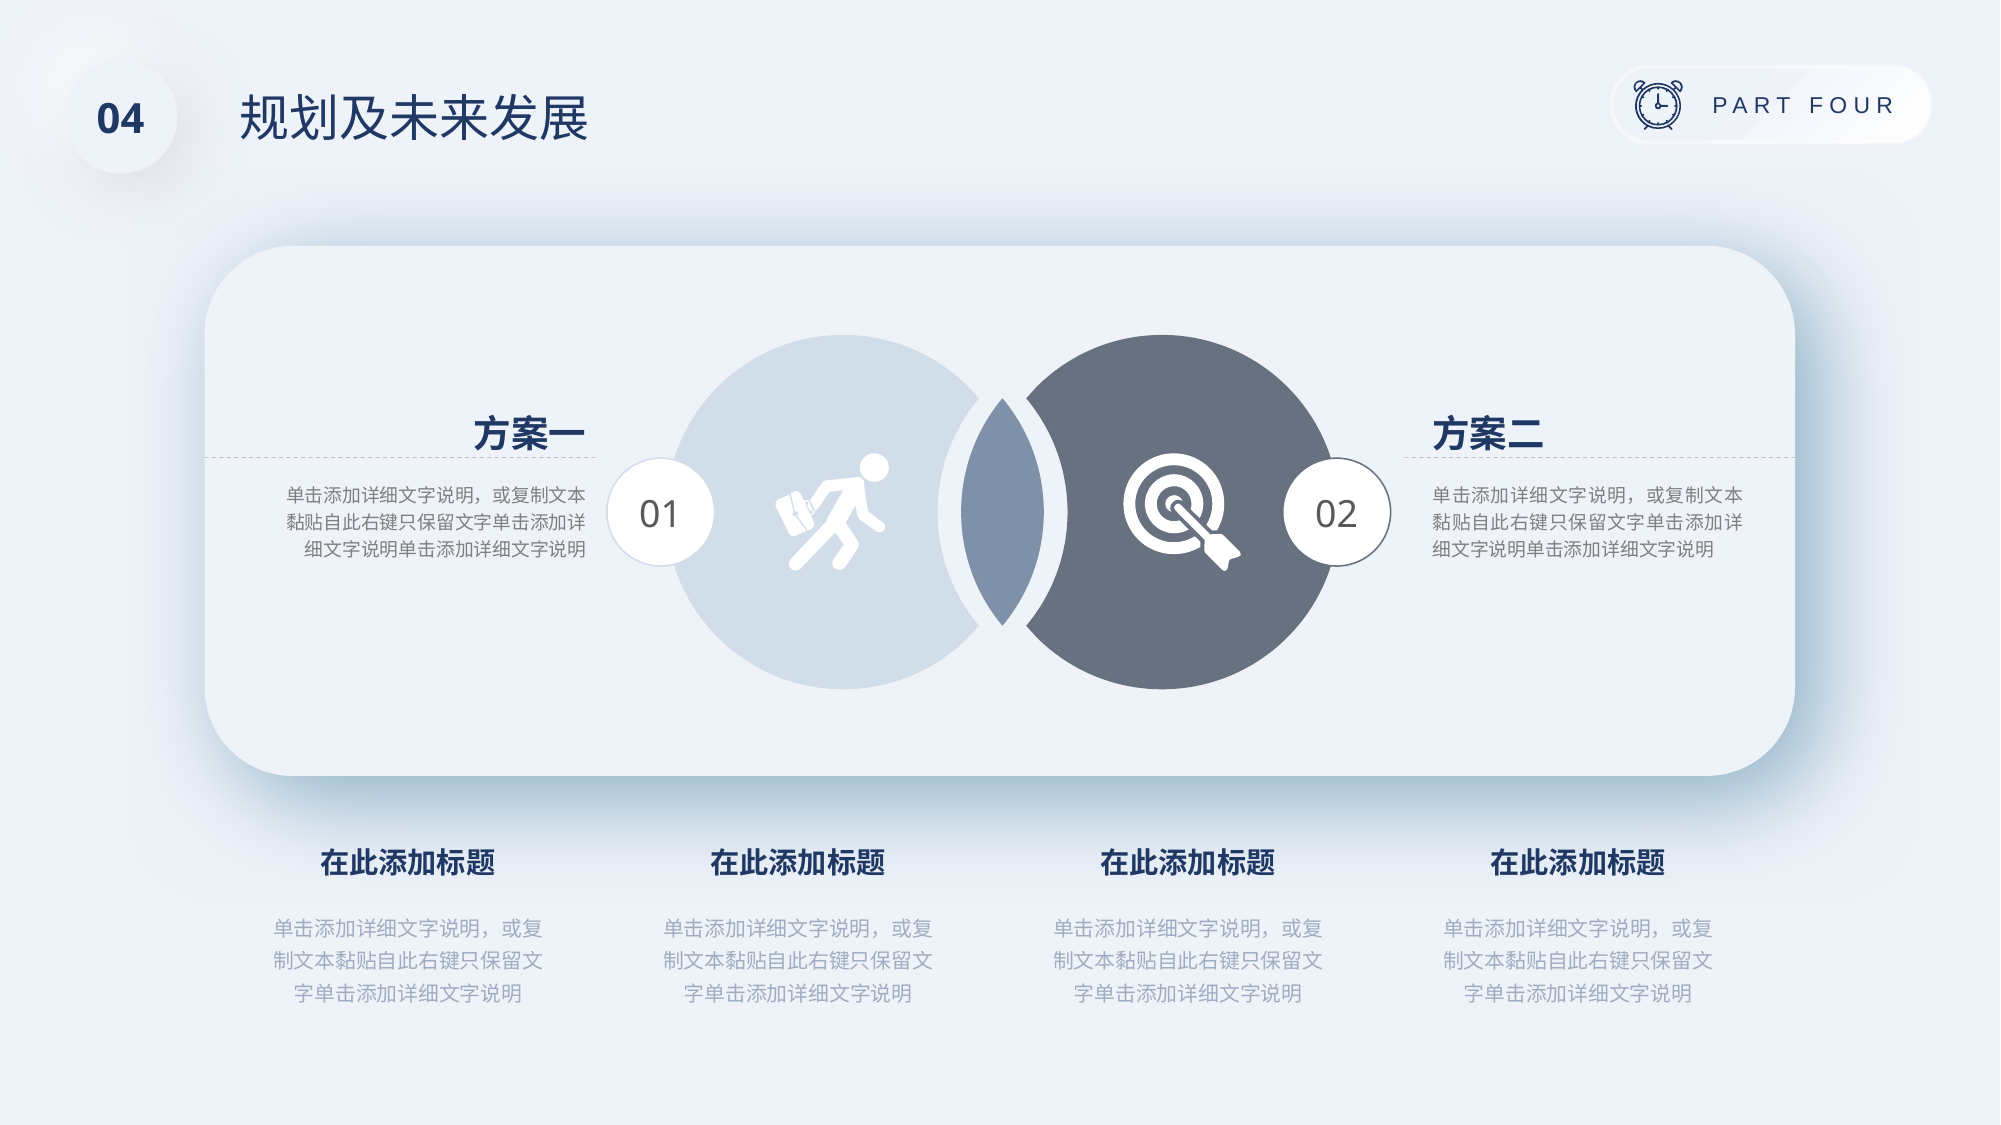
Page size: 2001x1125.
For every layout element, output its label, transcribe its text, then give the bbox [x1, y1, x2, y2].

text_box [232, 393, 601, 567]
text_box [1024, 333, 1332, 691]
text_box 单击添加详细文字说明，或复制文本黏贴自此右键只保留文字单击添加详细文字说明 [1438, 900, 1719, 1013]
text_box 单击添加详细文字说明，或复制文本黏贴自此右键只保留文字单击添加详细文字说明 [658, 900, 938, 1013]
text_box 规划及未来发展 [224, 78, 800, 154]
text_box [960, 396, 1045, 628]
text_box [203, 244, 1797, 778]
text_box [63, 60, 178, 174]
text_box 单击添加详细文字说明，或复制文本黏贴自此右键只保留文字单击添加详细文字说明 [267, 900, 548, 1013]
text_box 在此添加标题 [1100, 836, 1276, 887]
text_box [1122, 452, 1243, 572]
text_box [1417, 393, 1786, 567]
text_box [673, 333, 981, 691]
text_box 在此添加标题 [1490, 836, 1666, 887]
text_box 在此添加标题 [319, 836, 496, 887]
text_box 单击添加详细文字说明，或复制文本黏贴自此右键只保留文字单击添加详细文字说明 [1048, 900, 1328, 1013]
text_box [774, 452, 890, 572]
text_box 02 [1281, 457, 1392, 568]
text_box 在此添加标题 [710, 836, 886, 887]
text_box 01 [605, 457, 716, 568]
